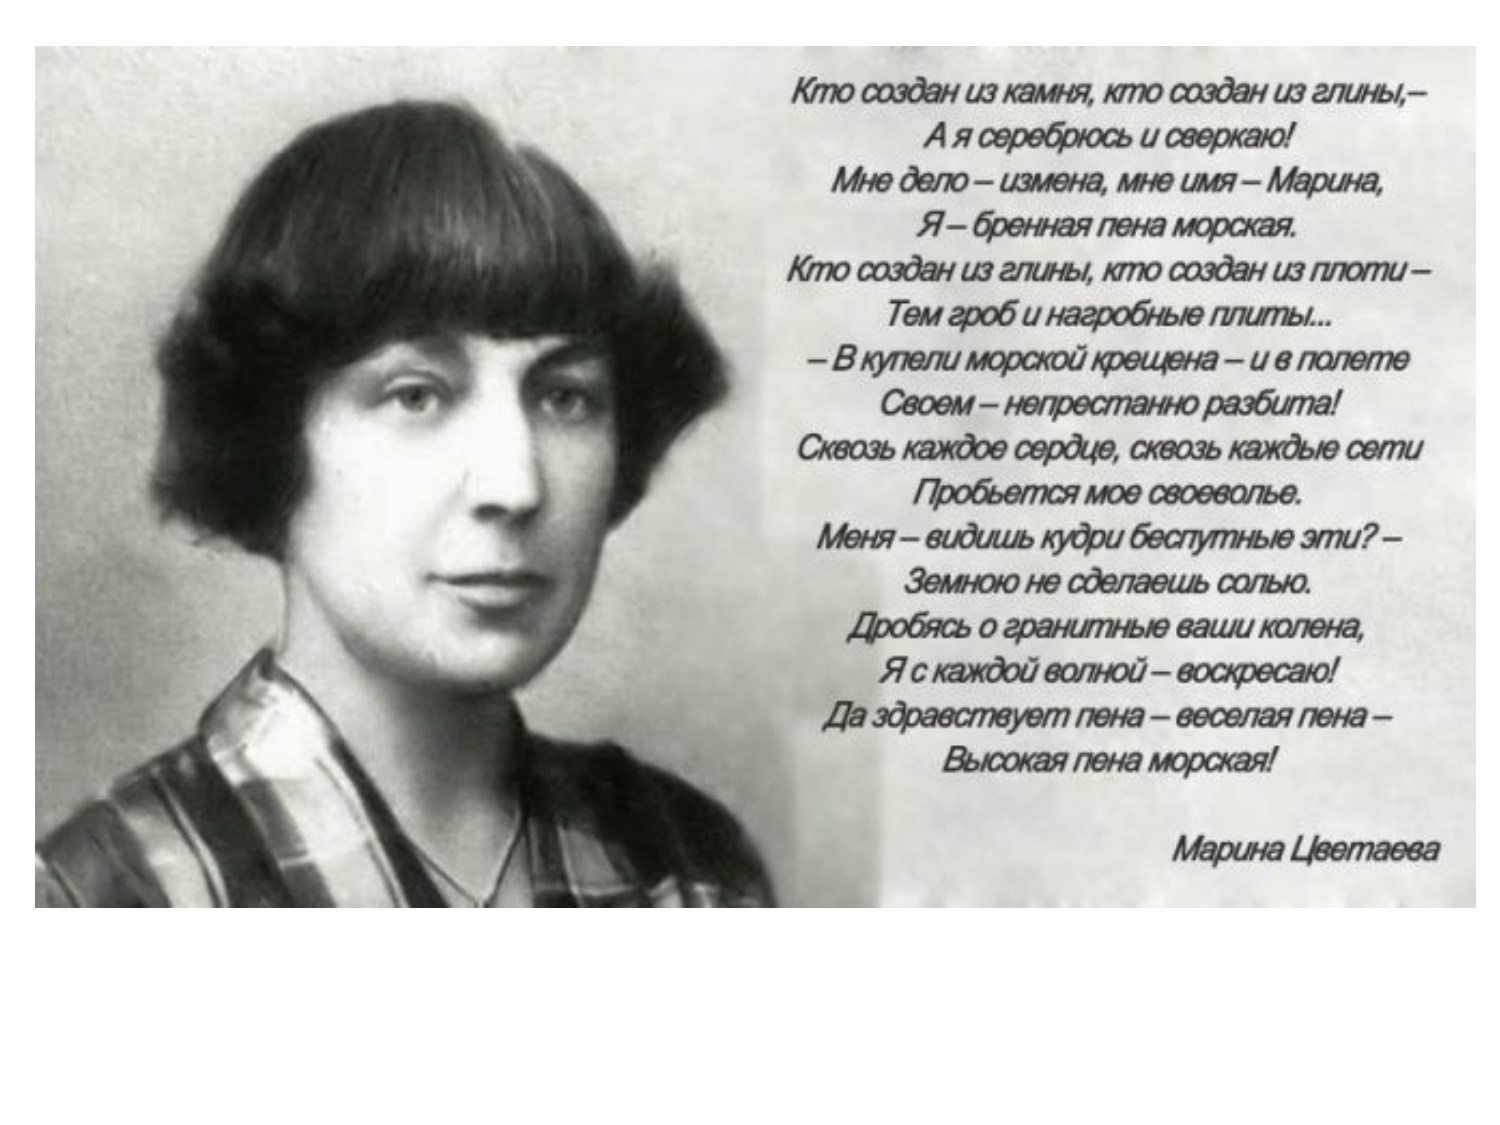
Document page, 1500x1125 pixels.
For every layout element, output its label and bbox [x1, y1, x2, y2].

list [34, 46, 1477, 908]
